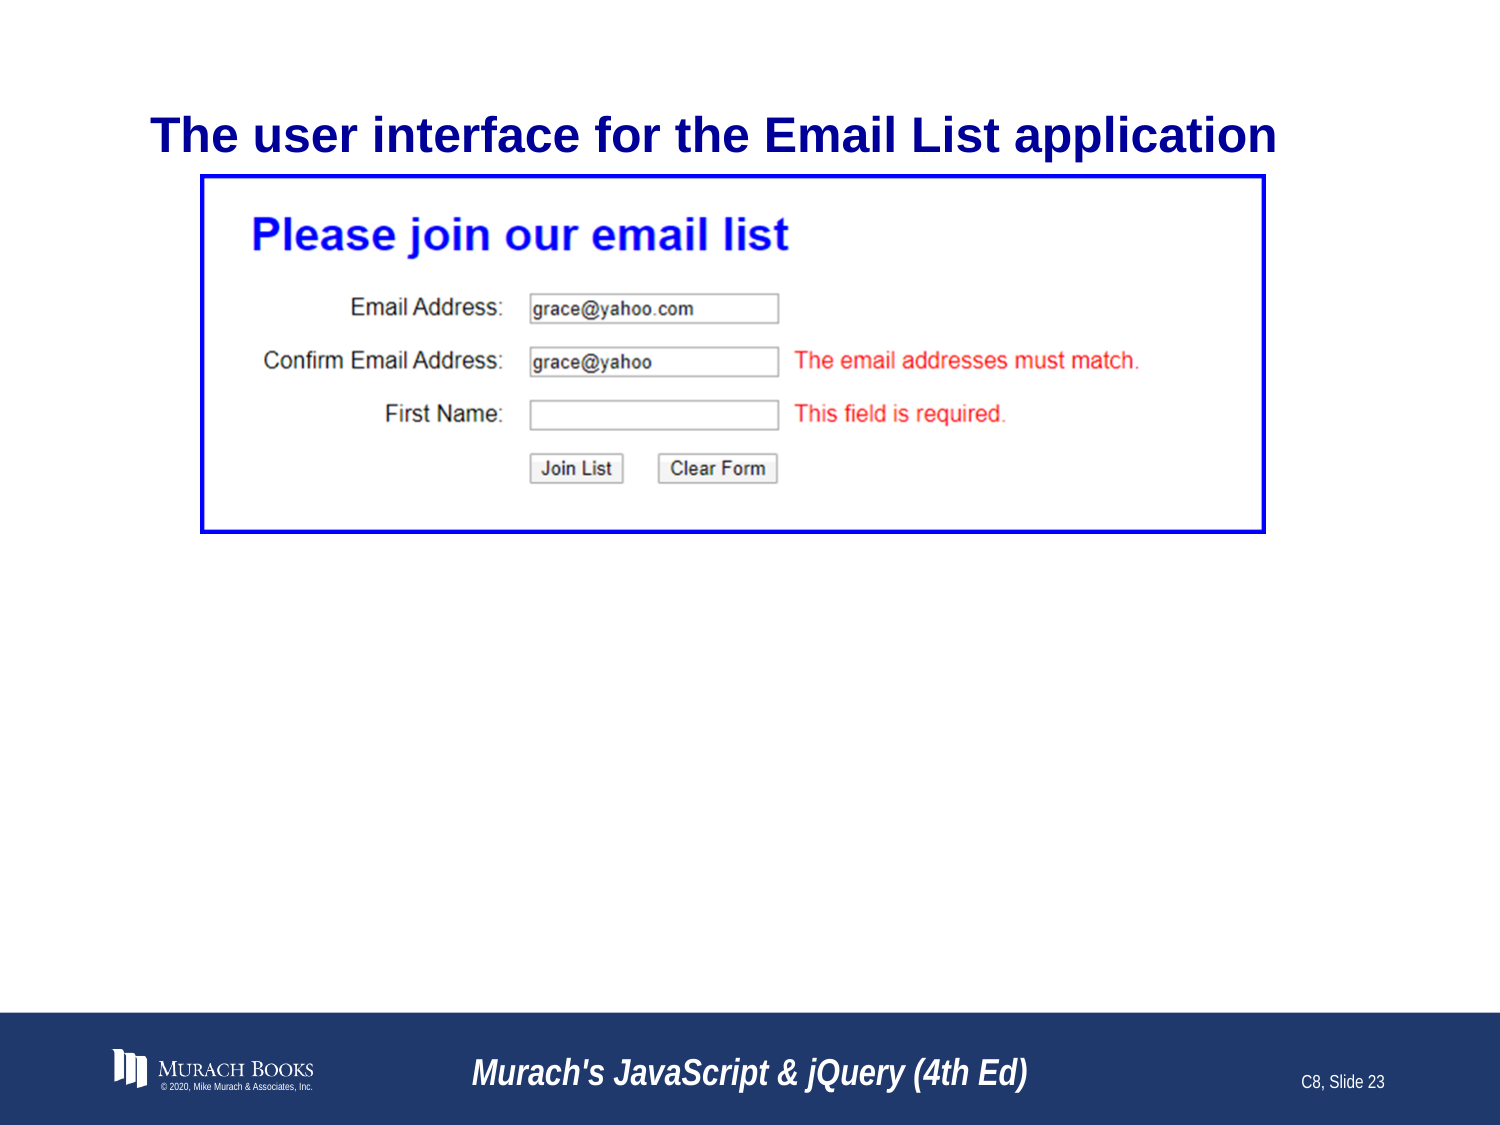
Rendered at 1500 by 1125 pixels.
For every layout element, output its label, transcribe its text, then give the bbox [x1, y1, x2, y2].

slide_number Murach's JavaScript & jQuery (4th Ed) [463, 1025, 1050, 1100]
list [199, 174, 1266, 535]
title The user interface for the Email List application [150, 102, 1350, 164]
slide_number C8, Slide 23 [1087, 1025, 1400, 1100]
footer © 2020, Mike Murach & Associates, Inc. [12, 1025, 463, 1100]
